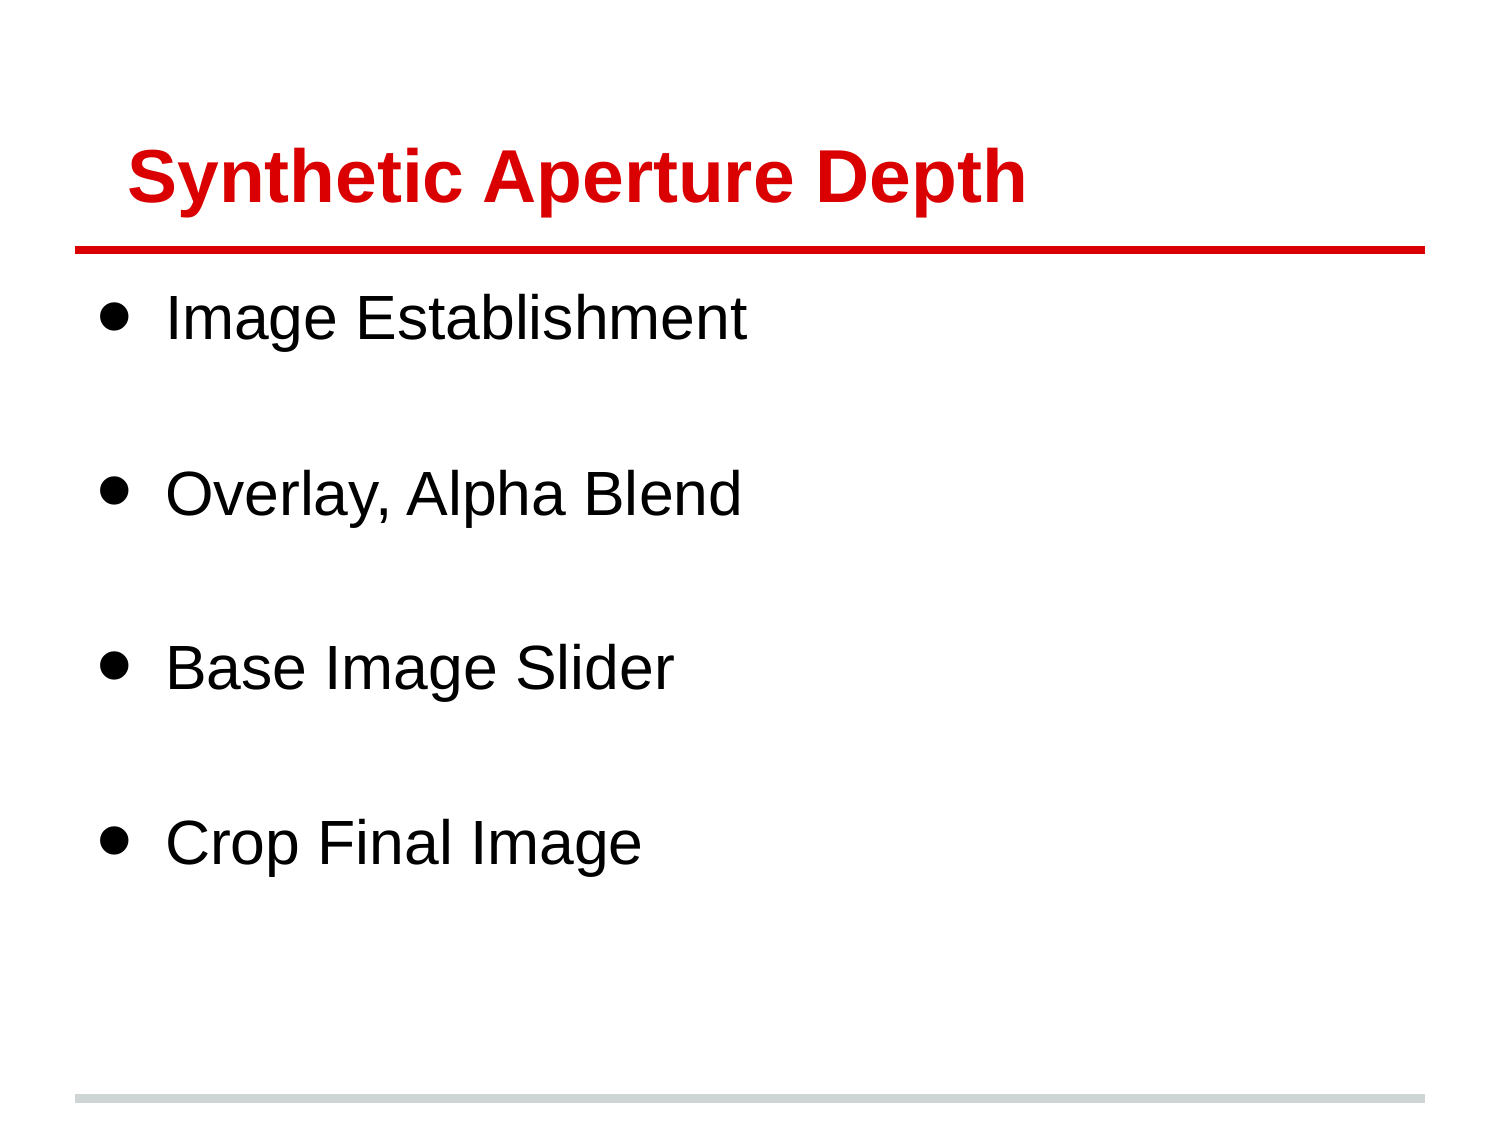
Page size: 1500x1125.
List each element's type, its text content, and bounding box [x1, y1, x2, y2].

list Image Establishment Overlay, Alpha Blend Base Image Slider Crop Final Image [75, 262, 1425, 1078]
title Synthetic Aperture Depth [75, 45, 1425, 233]
